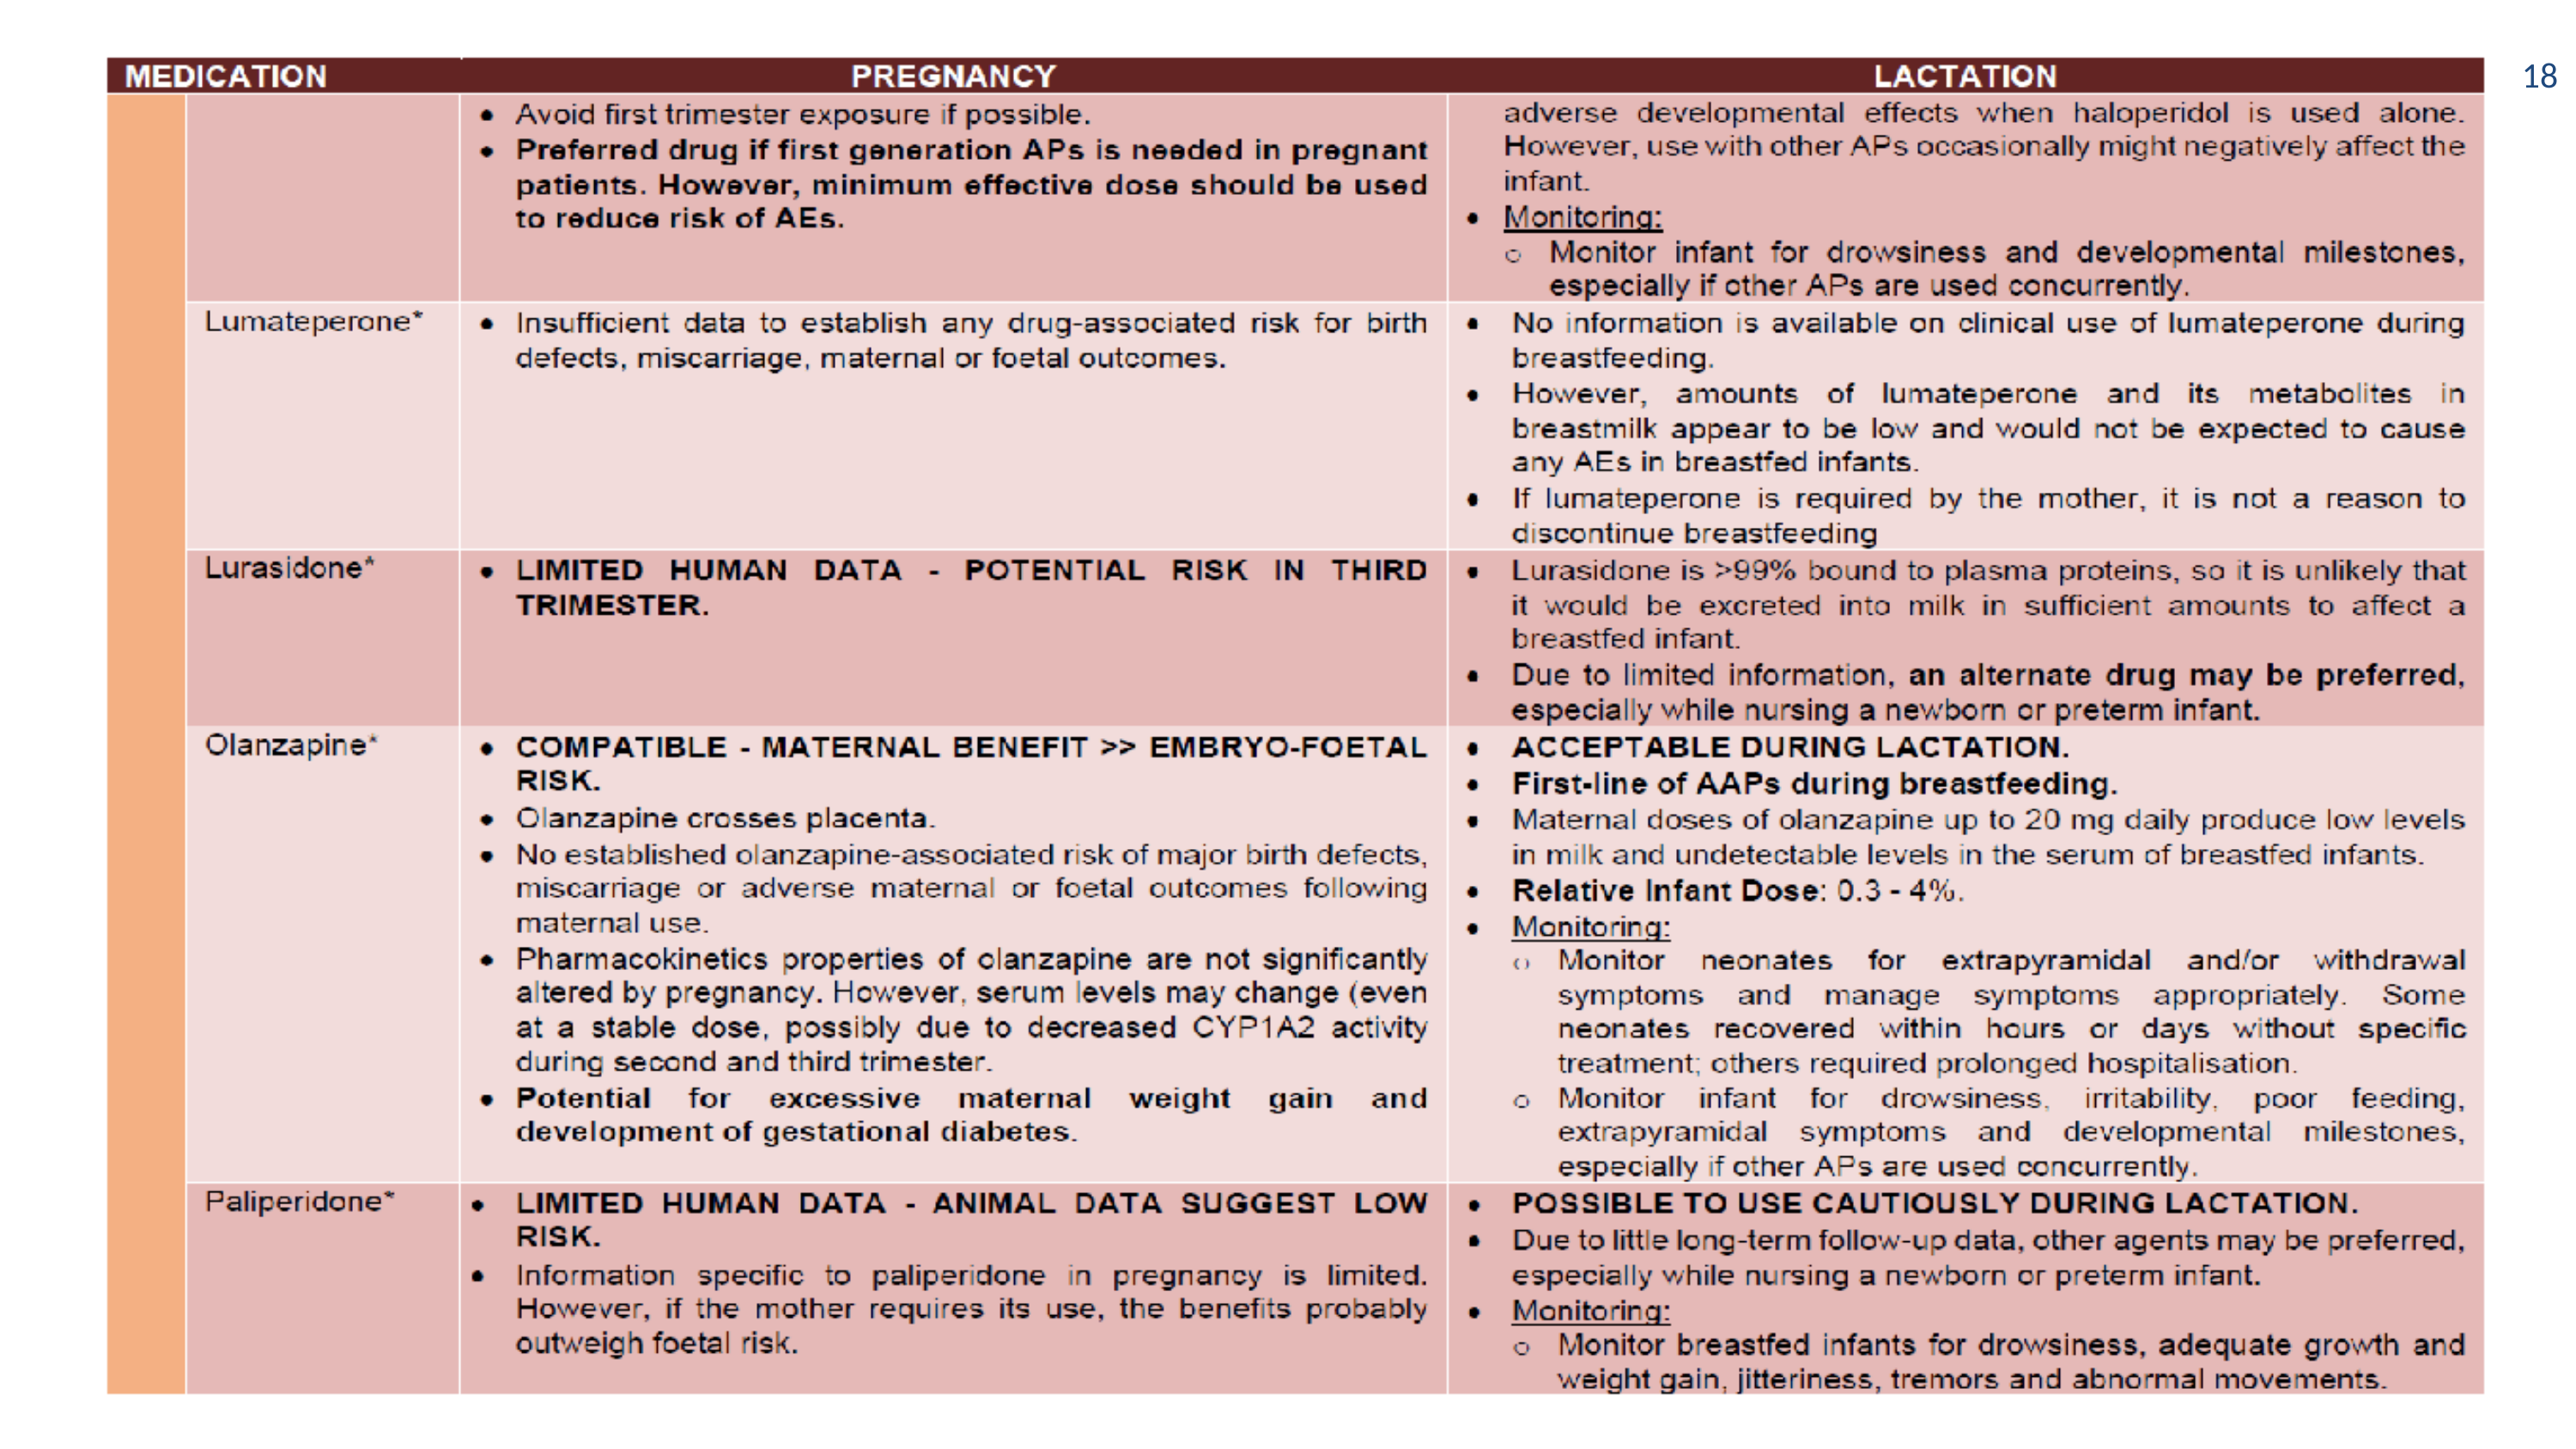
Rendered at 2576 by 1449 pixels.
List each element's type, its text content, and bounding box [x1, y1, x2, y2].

slide_number 18 [2548, 23, 2559, 124]
picture [84, 0, 2542, 1426]
